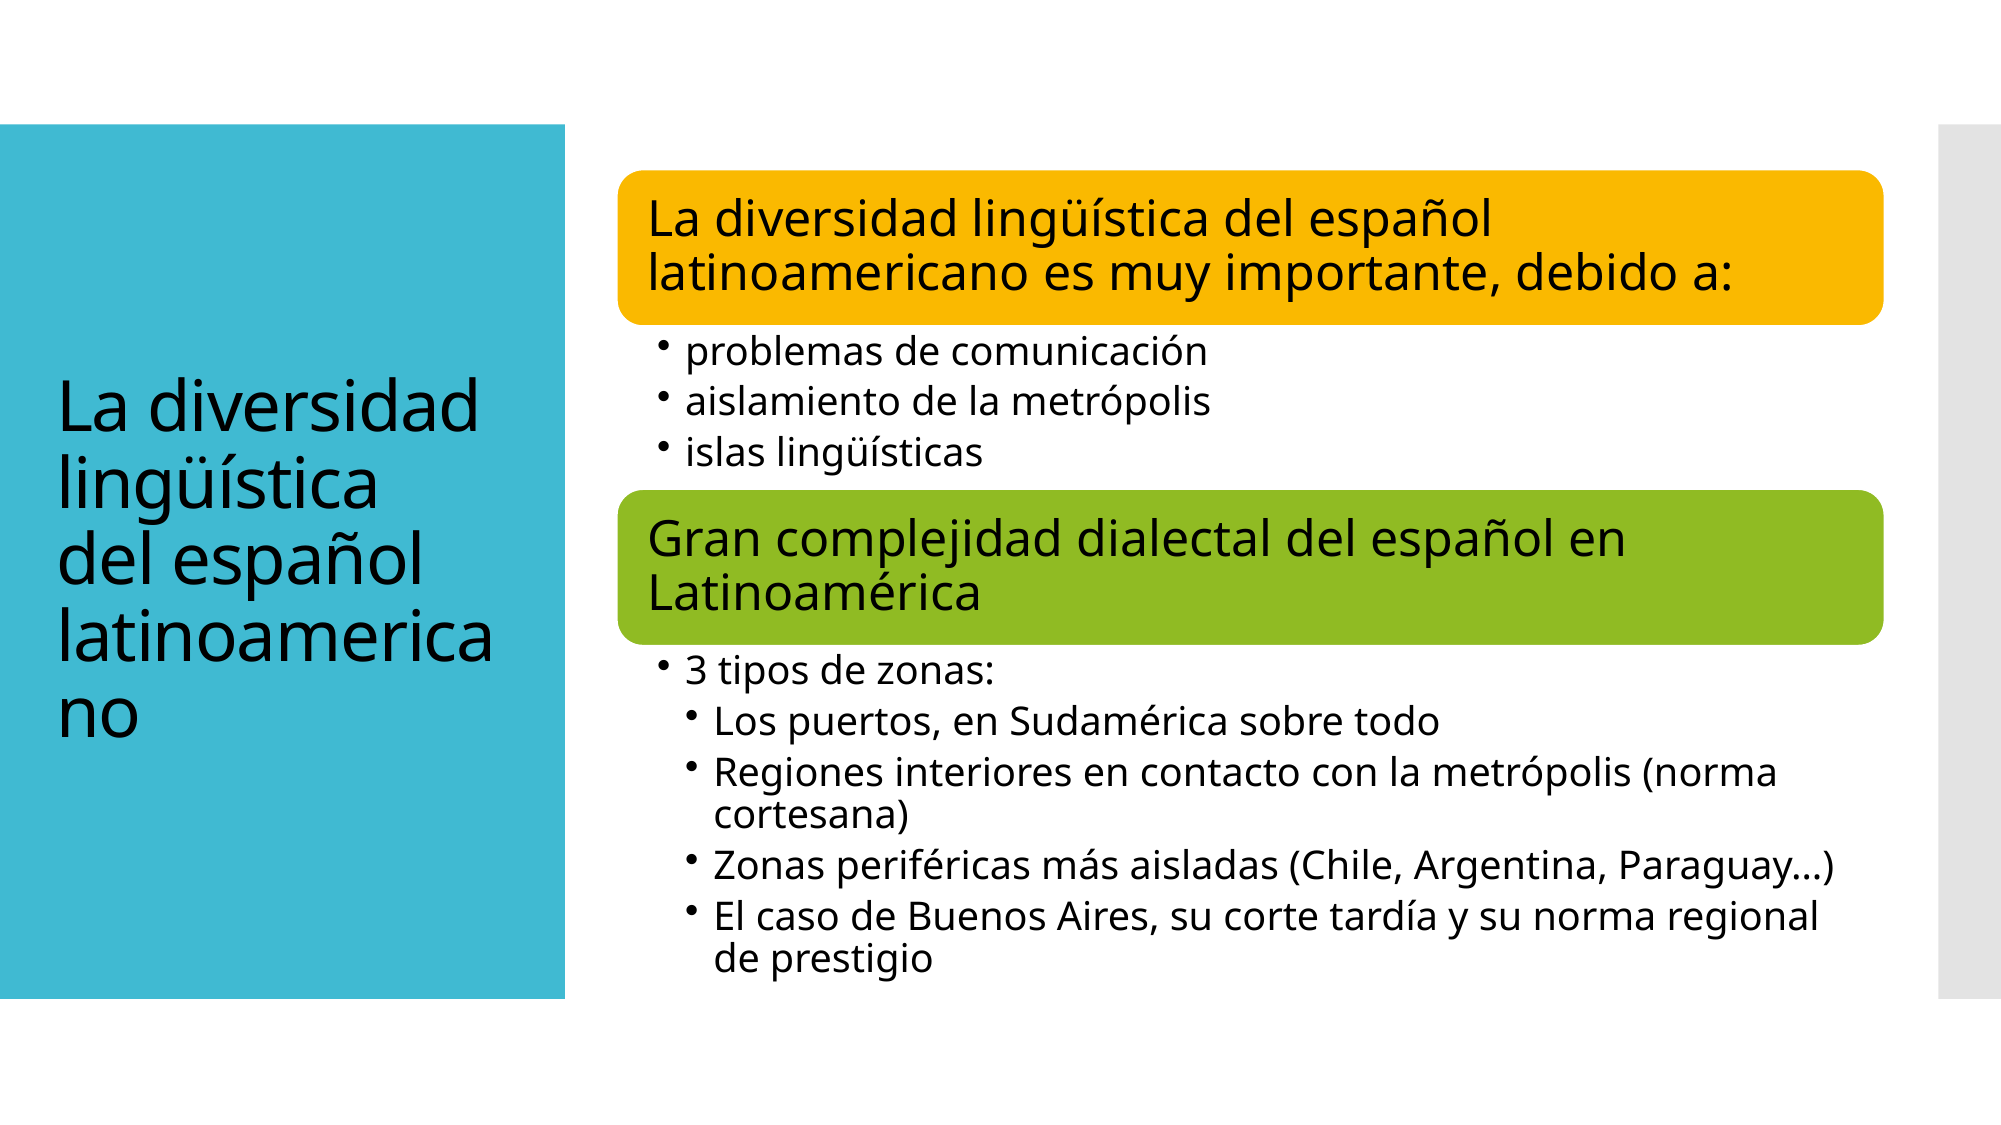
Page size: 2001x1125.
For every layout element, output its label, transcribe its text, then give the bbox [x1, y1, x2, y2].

title La diversidad lingüística del español latinoamericano [41, 184, 531, 940]
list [616, 145, 1885, 980]
